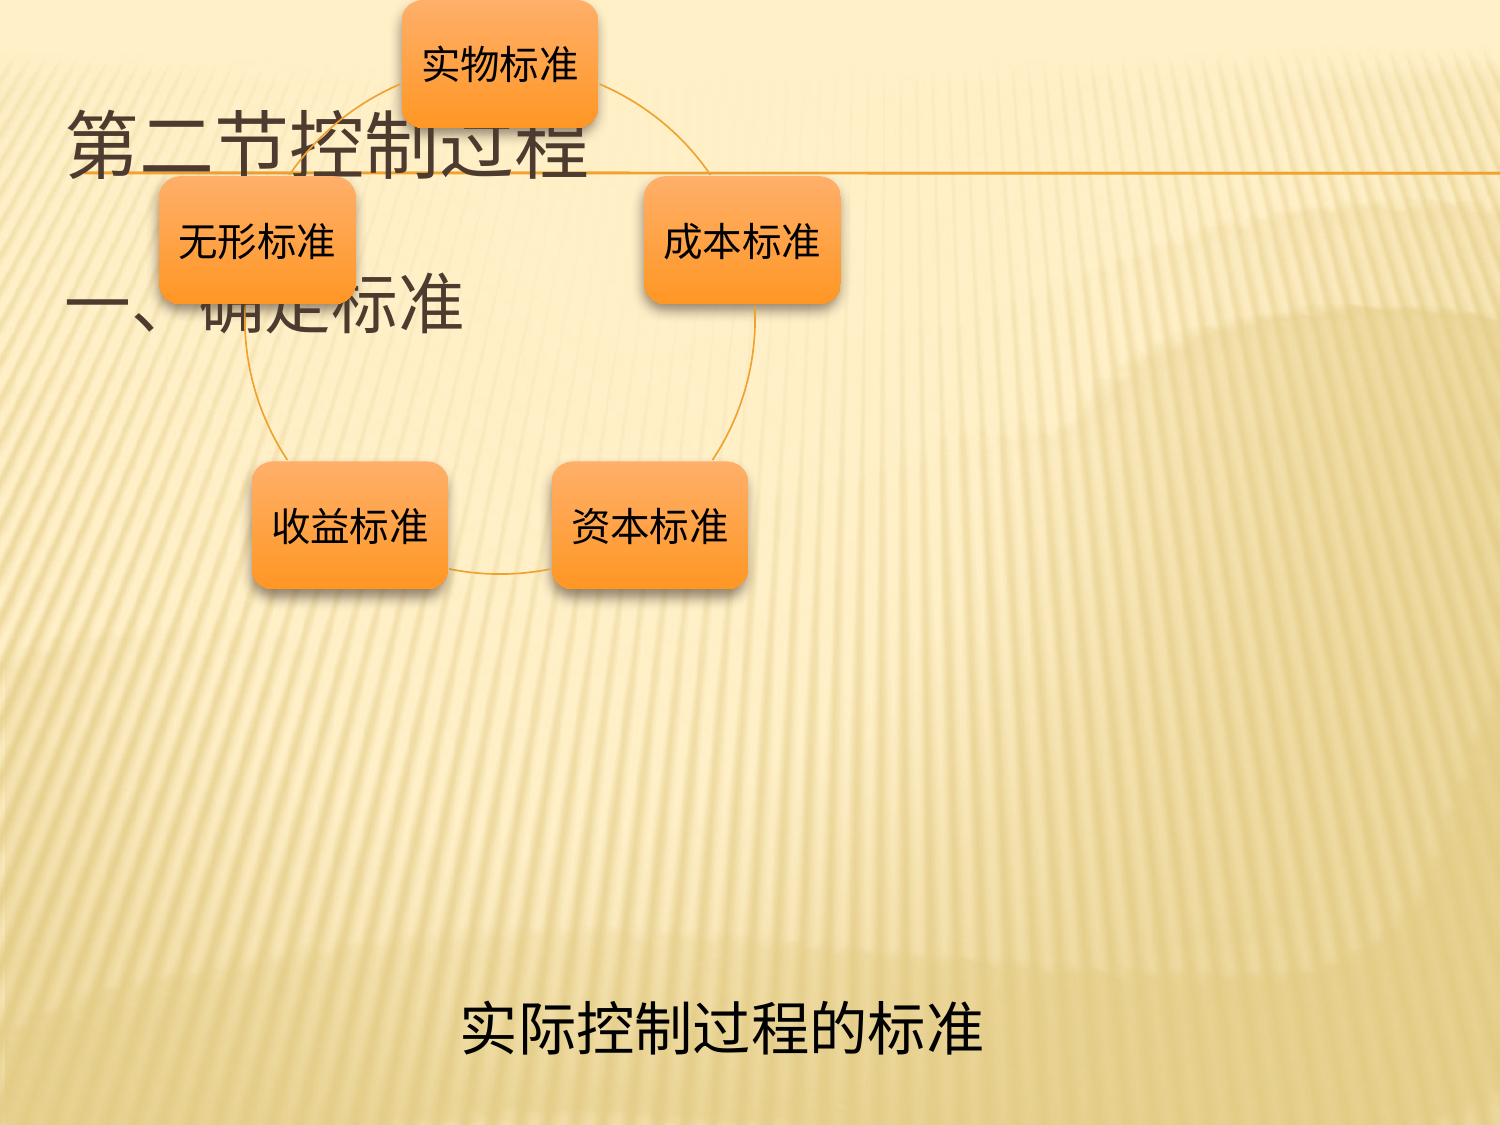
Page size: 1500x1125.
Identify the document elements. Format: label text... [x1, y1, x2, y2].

list 一、确定标准 [50, 254, 1475, 998]
title 第二节控制过程 [292, 89, 708, 213]
text_box 实际控制过程的标准 [445, 984, 1219, 1070]
title 第二节控制过程 [50, 75, 392, 213]
title 第二节控制过程 [606, 75, 1475, 213]
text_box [210, 351, 1212, 950]
